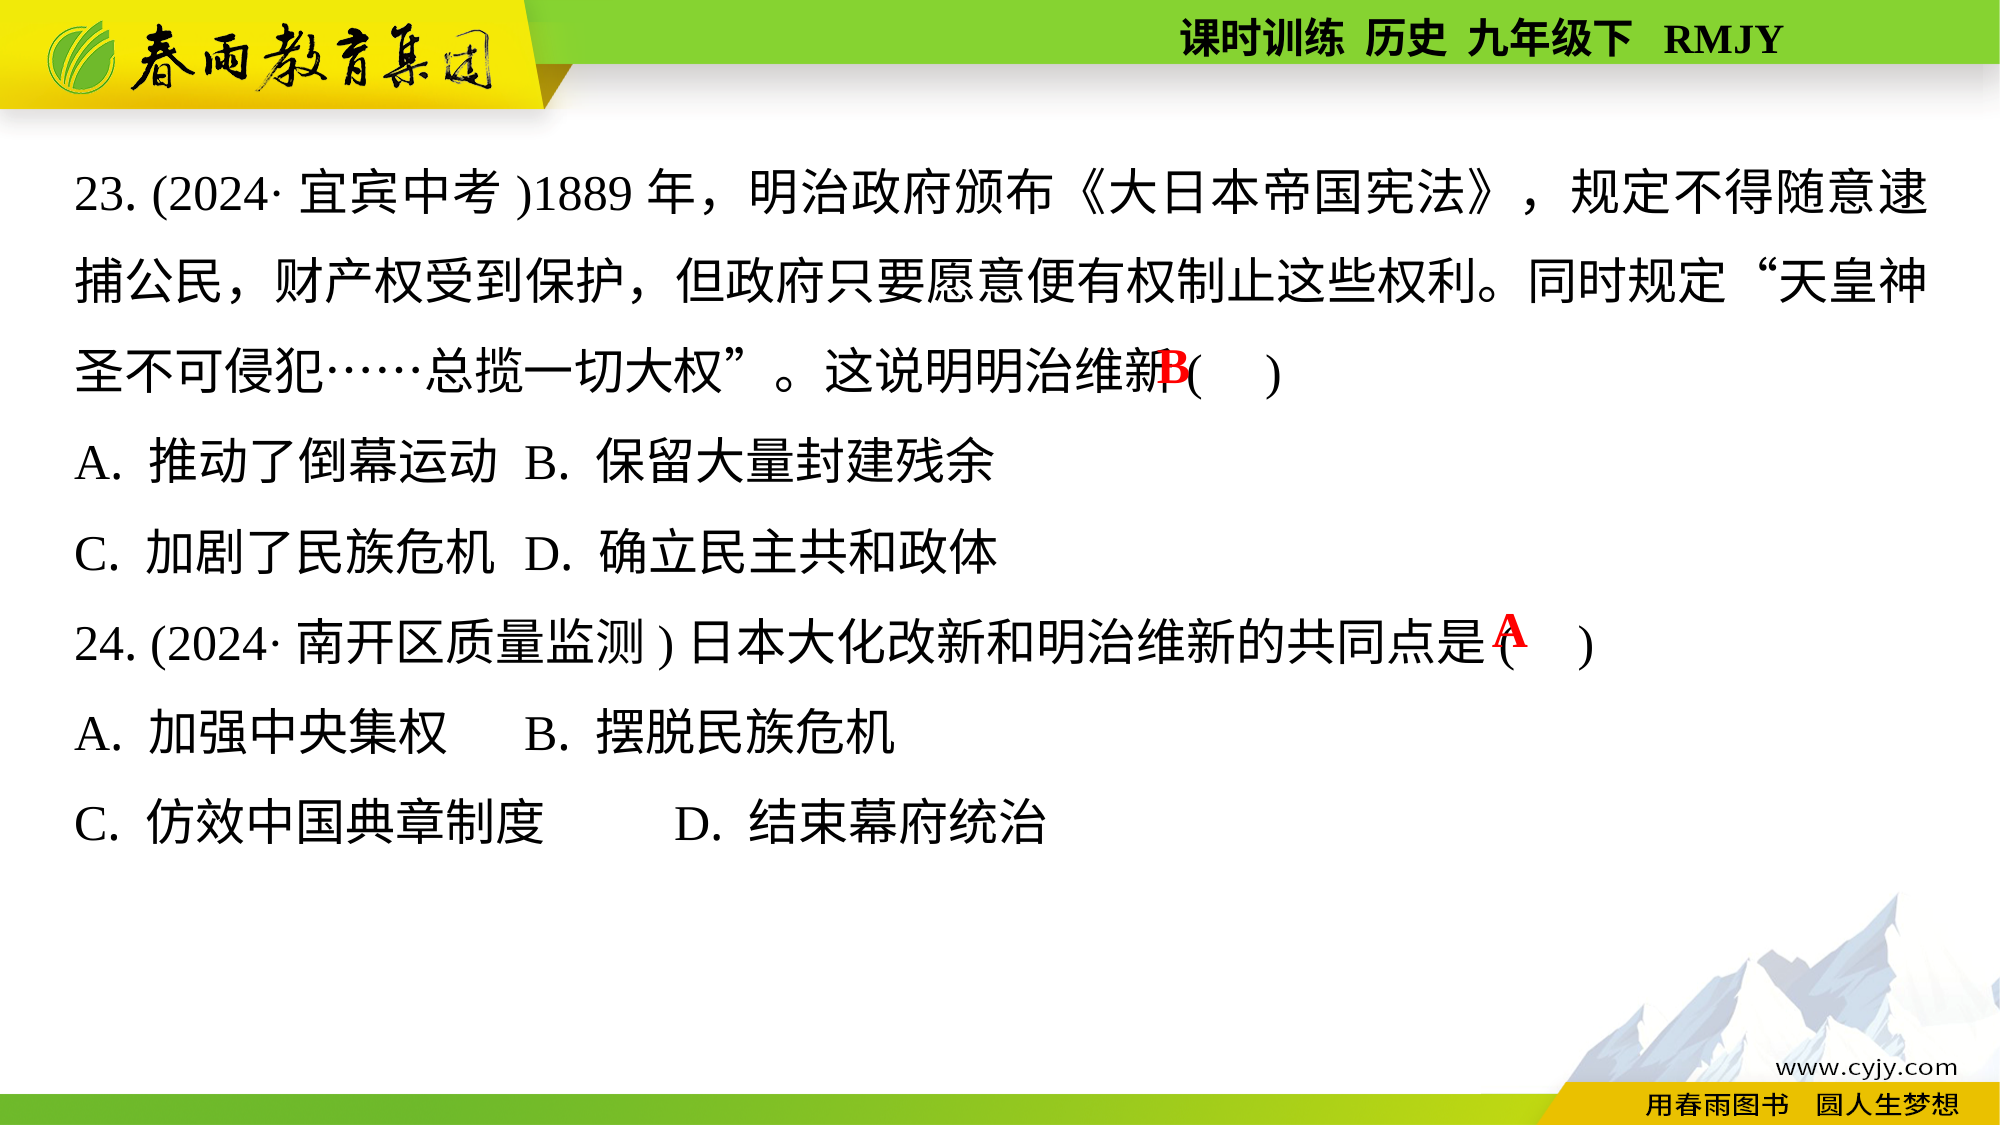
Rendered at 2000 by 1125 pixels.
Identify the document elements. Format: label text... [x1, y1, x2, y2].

list 23. (2024·宜宾中考)1889年，明治政府颁布《大日本帝国宪法》，规定不得随意逮捕公民，财产权受到保护，但政府只要愿意便有权制止这些权利。同时规定“天皇神圣不可侵犯……总揽一切大权”。这说明明治维新( ) A. 推动了倒幕运动 B. 保留大量封建残余 C. 加剧了民族危机 D. 确立民主共和政体 24. (2024·南开区质量监测)日本大化改新和明治维新的共同点是( ) A. 加强中央集权 B. 摆脱民族危机 C. 仿效中国典章制度 D. 结束幕府统治 [59, 122, 1944, 865]
text_box B [1142, 326, 1206, 401]
picture [0, 0, 2000, 1125]
text_box A [1477, 590, 1543, 666]
